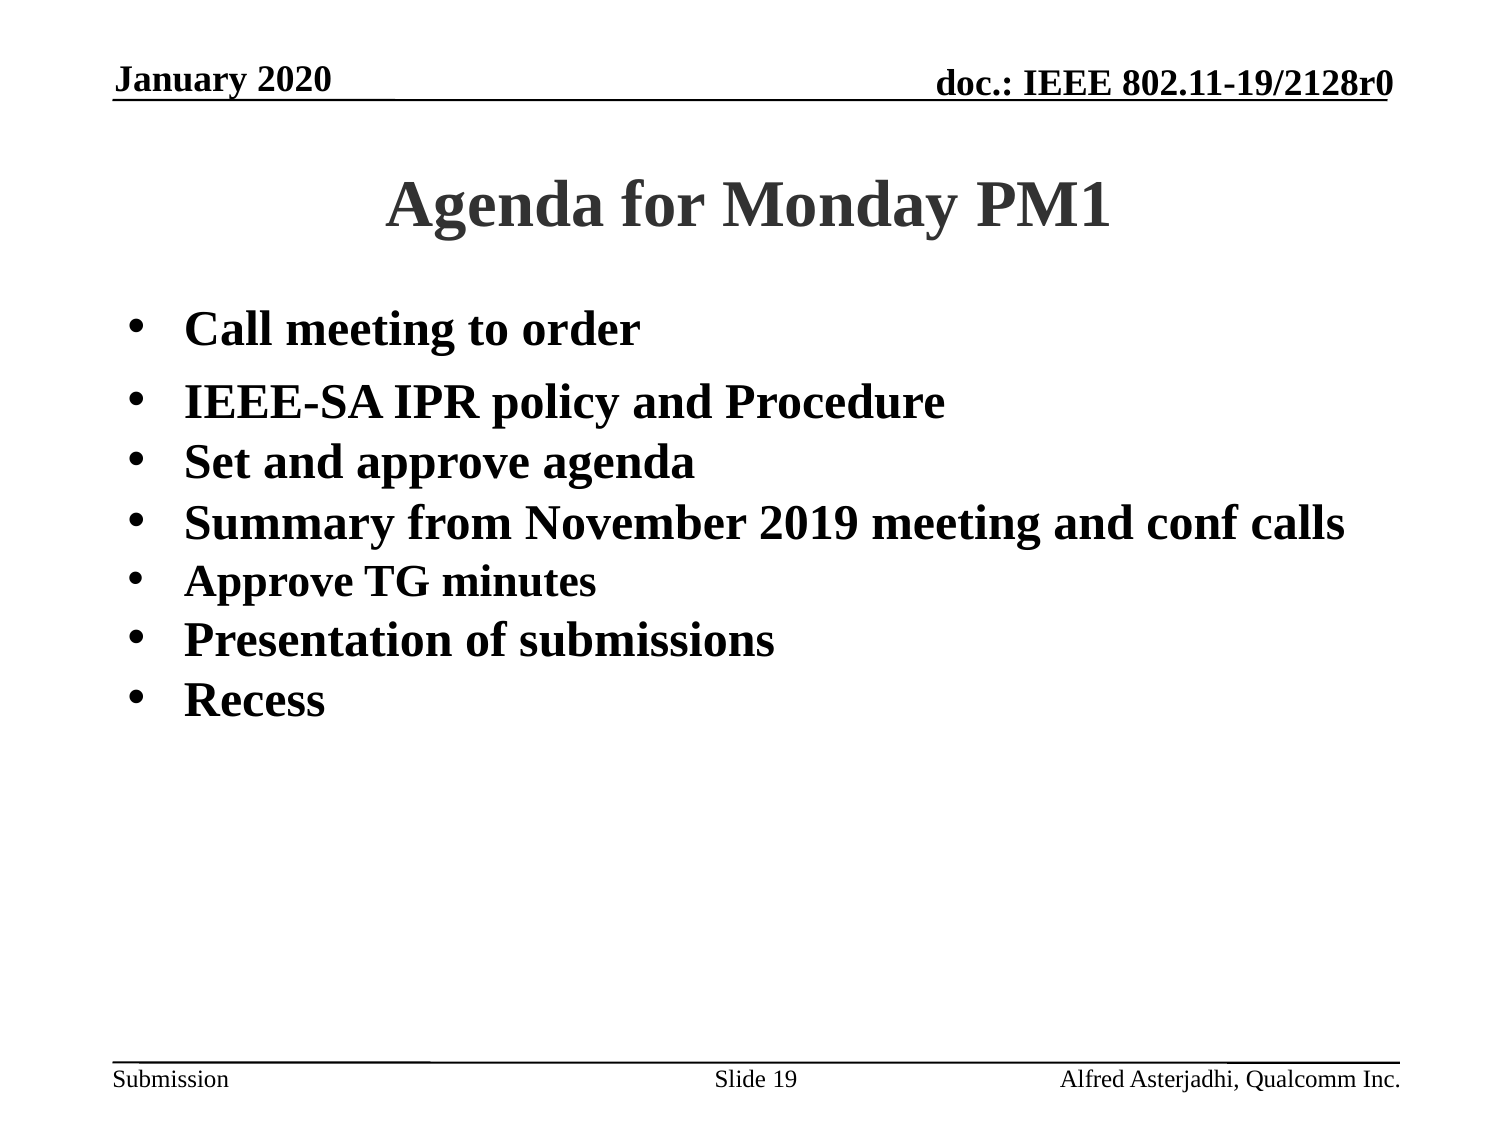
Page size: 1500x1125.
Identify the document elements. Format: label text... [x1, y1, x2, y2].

footer Alfred Asterjadhi, Qualcomm Inc. [878, 1061, 1402, 1093]
slide_number Slide 19 [712, 1061, 800, 1123]
title Agenda for Monday PM1 [62, 112, 1438, 288]
list Call meeting to order IEEE-SA IPR policy and Procedure Set and approve agenda Summary from November 2019 meeting and conf calls Approve TG minutes Presentation of submissions Recess [112, 299, 1388, 975]
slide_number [114, 54, 493, 100]
